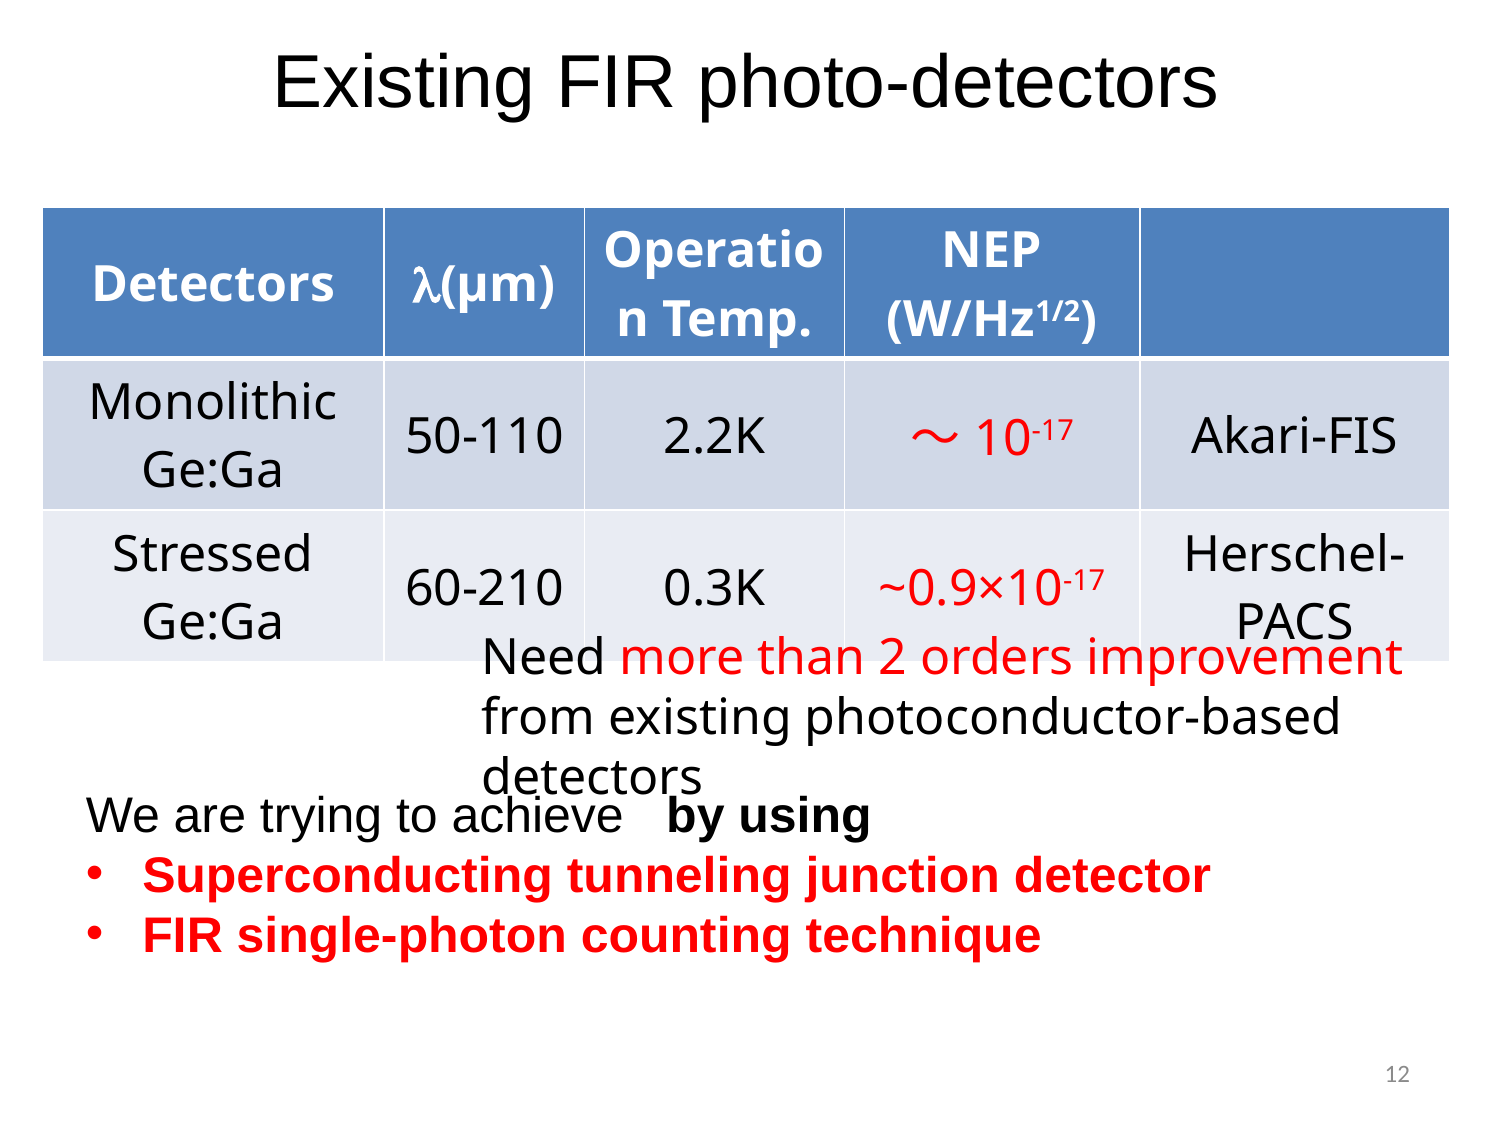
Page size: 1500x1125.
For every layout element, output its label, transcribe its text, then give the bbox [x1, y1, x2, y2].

table_header (μm) [385, 208, 584, 356]
table_header NEP (W/Hz1/2) [845, 208, 1139, 356]
table_cell Monolithic Ge:Ga [43, 361, 383, 509]
table_cell Herschel-PACS [1141, 511, 1449, 616]
table_header Operation Temp. [585, 208, 844, 356]
title Existing FIR photo-detectors [71, 19, 1422, 135]
table_cell 60-210 [385, 511, 584, 661]
table_cell 2.2K [585, 361, 844, 509]
table_cell Stressed Ge:Ga [43, 511, 383, 661]
table_header Detectors [43, 208, 383, 356]
table_header [1141, 208, 1449, 356]
table_cell ～10-17 [845, 361, 1139, 509]
slide_number 12 [1074, 1042, 1425, 1103]
text_box Need more than 2 orders improvement from existing photoconductor-based detectors [466, 616, 1471, 750]
table_cell 0.3K [585, 511, 844, 616]
table_cell Akari-FIS [1141, 361, 1449, 509]
table_cell 50-110 [385, 361, 584, 509]
table_cell ~0.9×10-17 [845, 511, 1139, 616]
